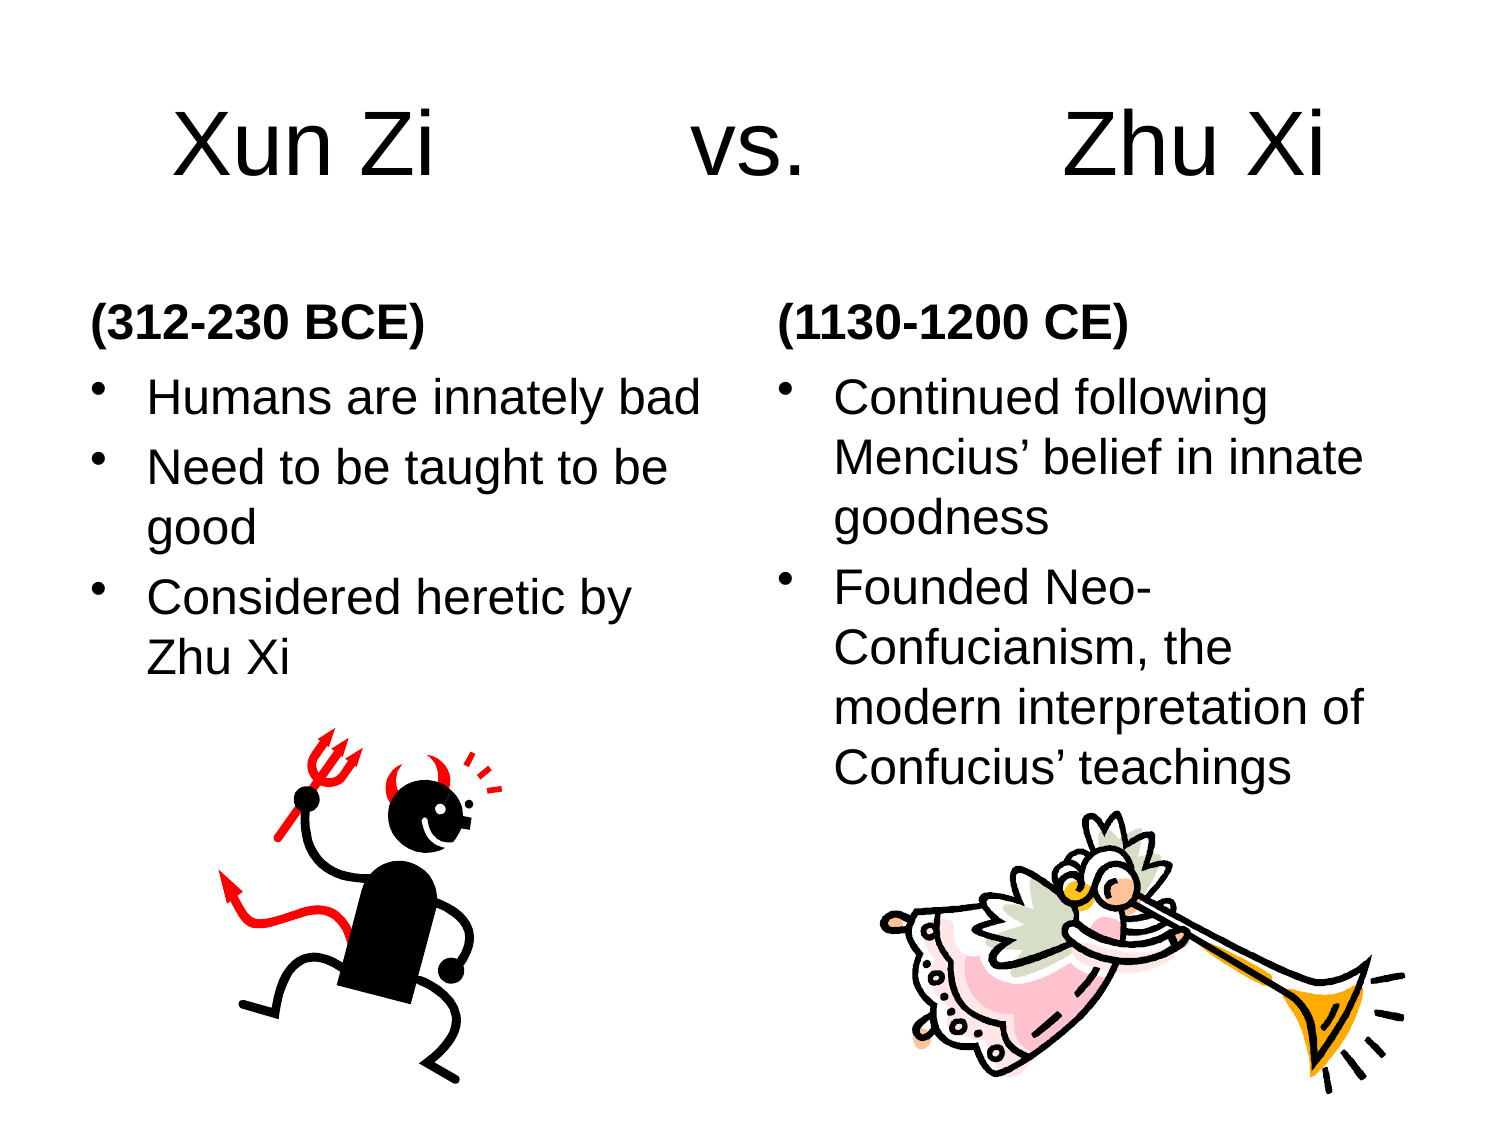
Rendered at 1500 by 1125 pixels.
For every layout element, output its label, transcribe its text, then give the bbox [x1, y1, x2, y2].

list Humans are innately bad Need to be taught to be good Considered heretic by Zhu Xi [74, 356, 738, 1006]
list Continued following Mencius’ belief in innate goodness Founded Neo-Confucianism, the modern interpretation of Confucius’ teachings [761, 356, 1426, 1006]
picture [879, 810, 1406, 1095]
title Xun Zi vs. Zhu Xi [74, 44, 1426, 233]
picture [218, 727, 503, 1085]
list (312-230 BCE) [74, 251, 738, 356]
list (1130-1200 CE) [761, 251, 1426, 356]
